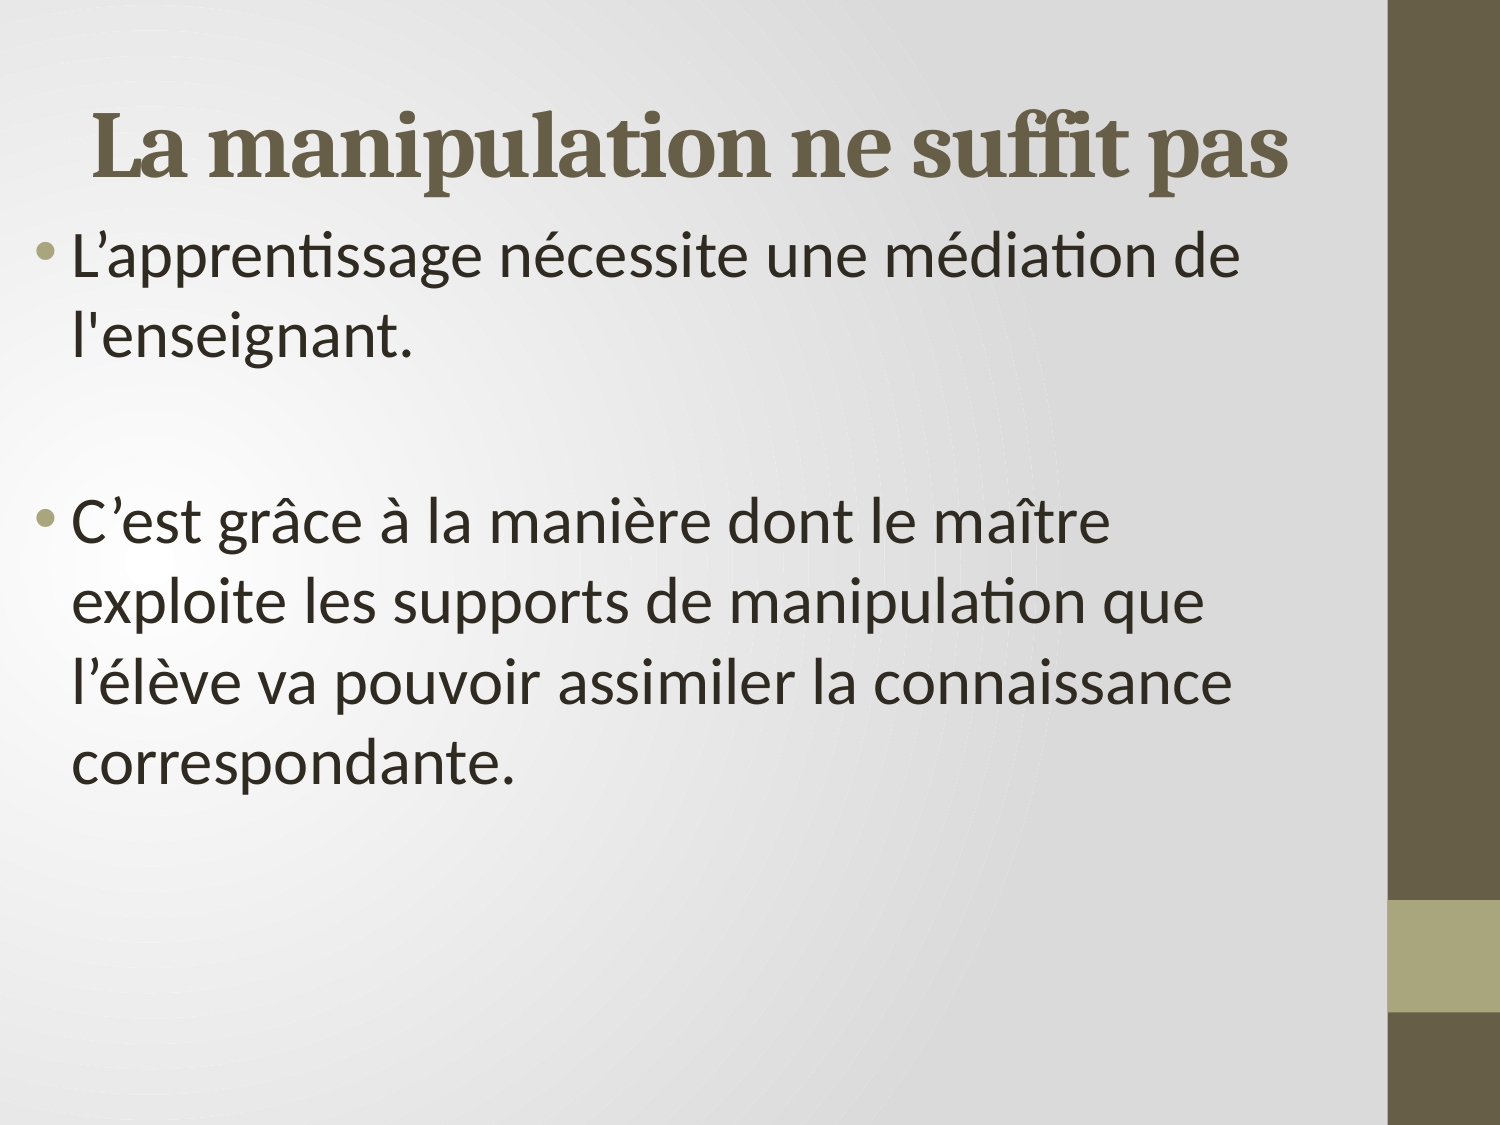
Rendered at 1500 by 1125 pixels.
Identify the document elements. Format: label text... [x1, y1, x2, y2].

title La manipulation ne suffit pas [75, 45, 1325, 202]
list L’apprentissage nécessite une médiation de l'enseignant. C’est grâce à la manière dont le maître exploite les supports de manipulation que l’élève va pouvoir assimiler la connaissance correspondante. [0, 202, 1325, 1050]
